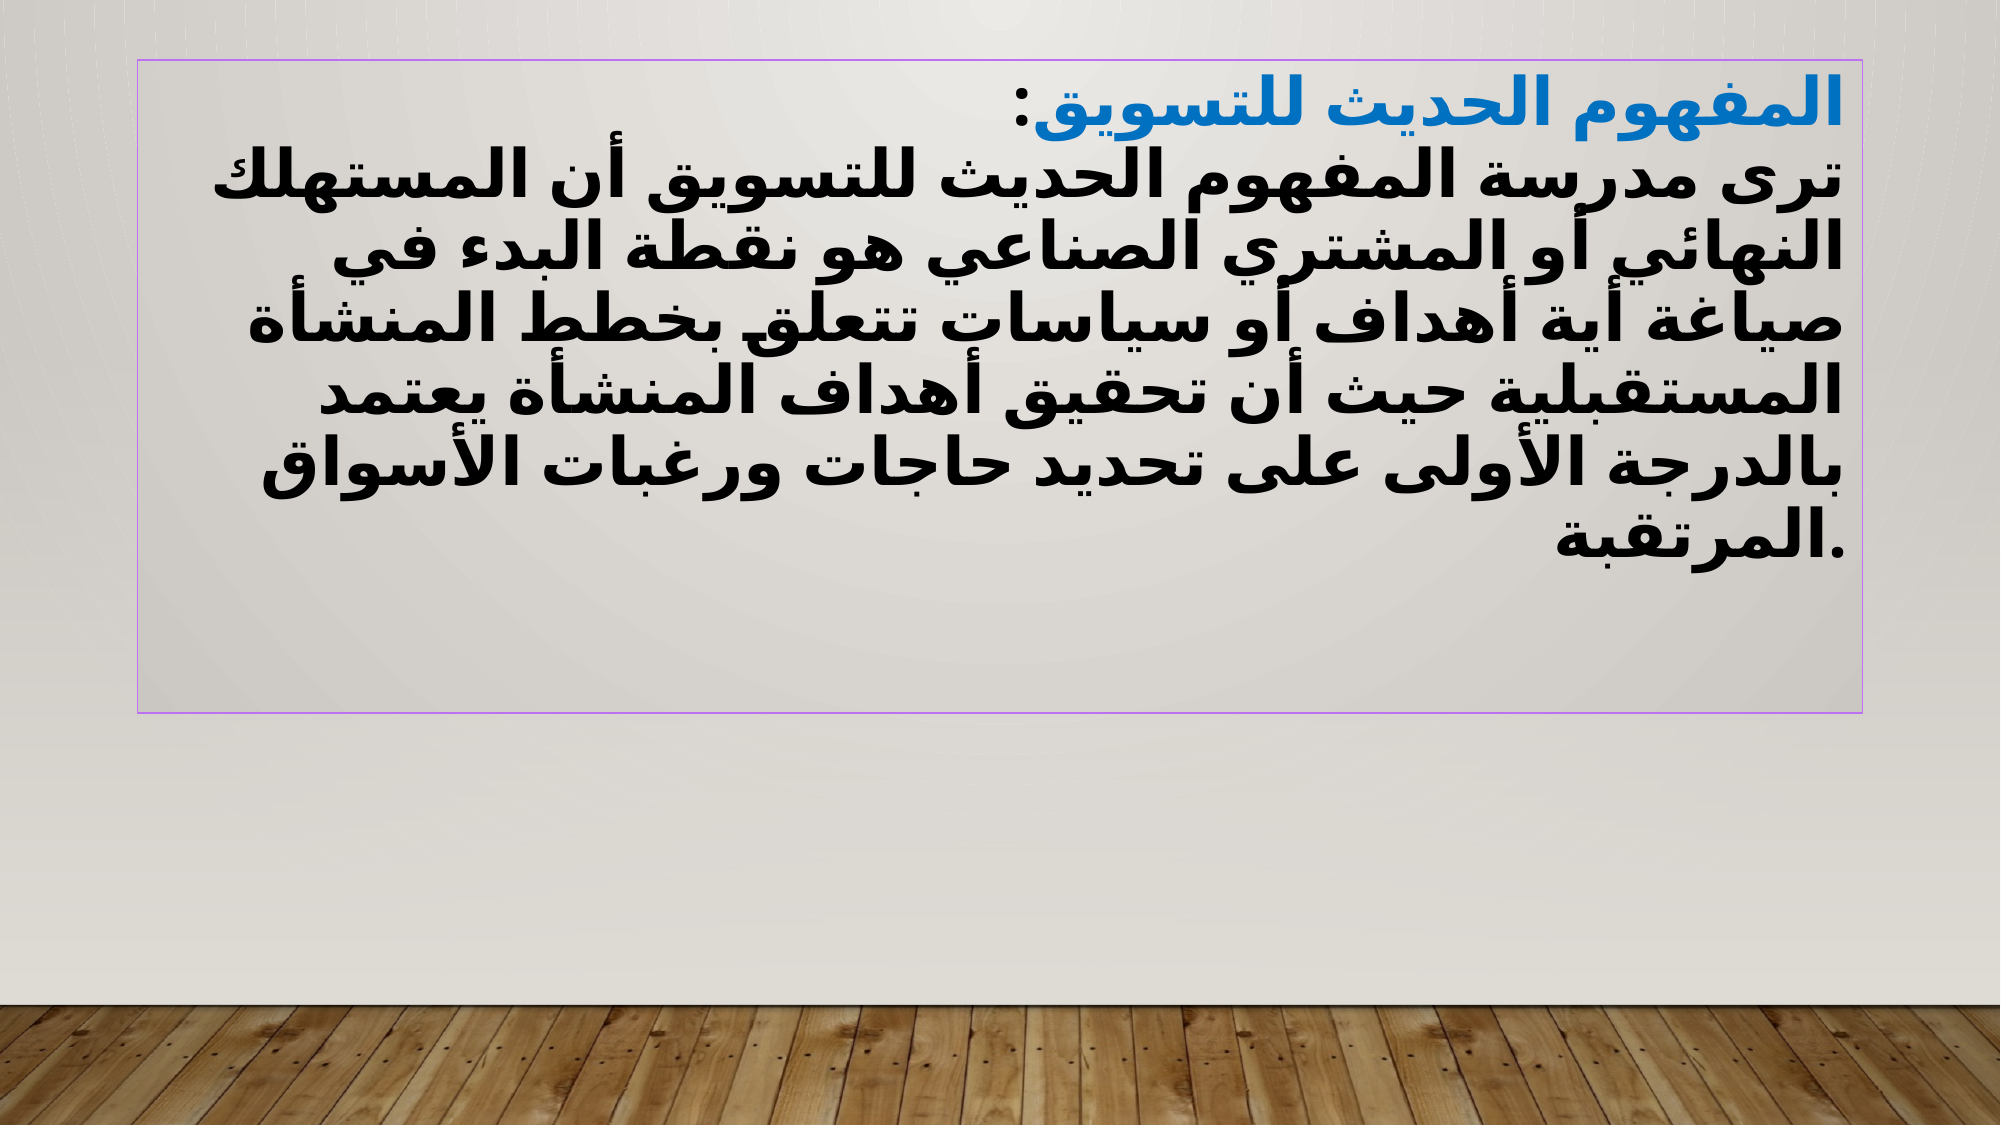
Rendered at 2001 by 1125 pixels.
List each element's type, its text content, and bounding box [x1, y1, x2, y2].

picture [0, 1005, 2000, 1125]
title المفهوم الحديث للتسويق: ترى مدرسة المفهوم الحديث للتسويق أن المستهلك النهائي أو المشتري الصناعي هو نقطة البدء في صياغة أية أهداف أو سياسات تتعلق بخطط المنشأة المستقبلية حيث أن تحقيق أهداف المنشأة يعتمد بالدرجة الأولى على تحديد حاجات ورغبات الأسواق المرتقبة. [137, 59, 1863, 714]
